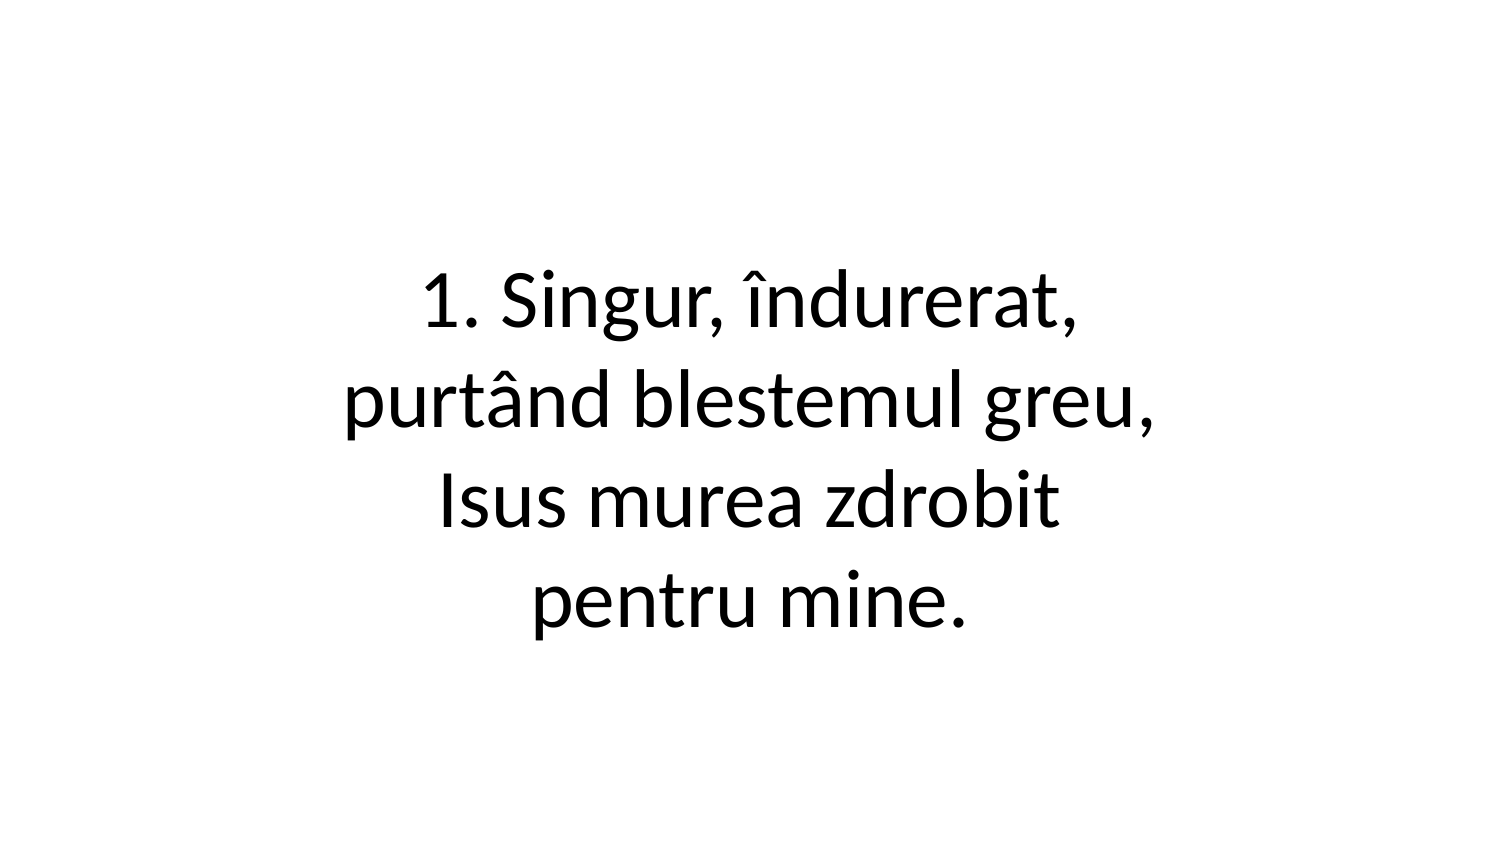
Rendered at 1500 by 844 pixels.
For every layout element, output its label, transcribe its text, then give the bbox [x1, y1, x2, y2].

text_box 1. Singur, îndurerat, purtând blestemul greu, Isus murea zdrobit pentru mine. [327, 192, 1173, 652]
